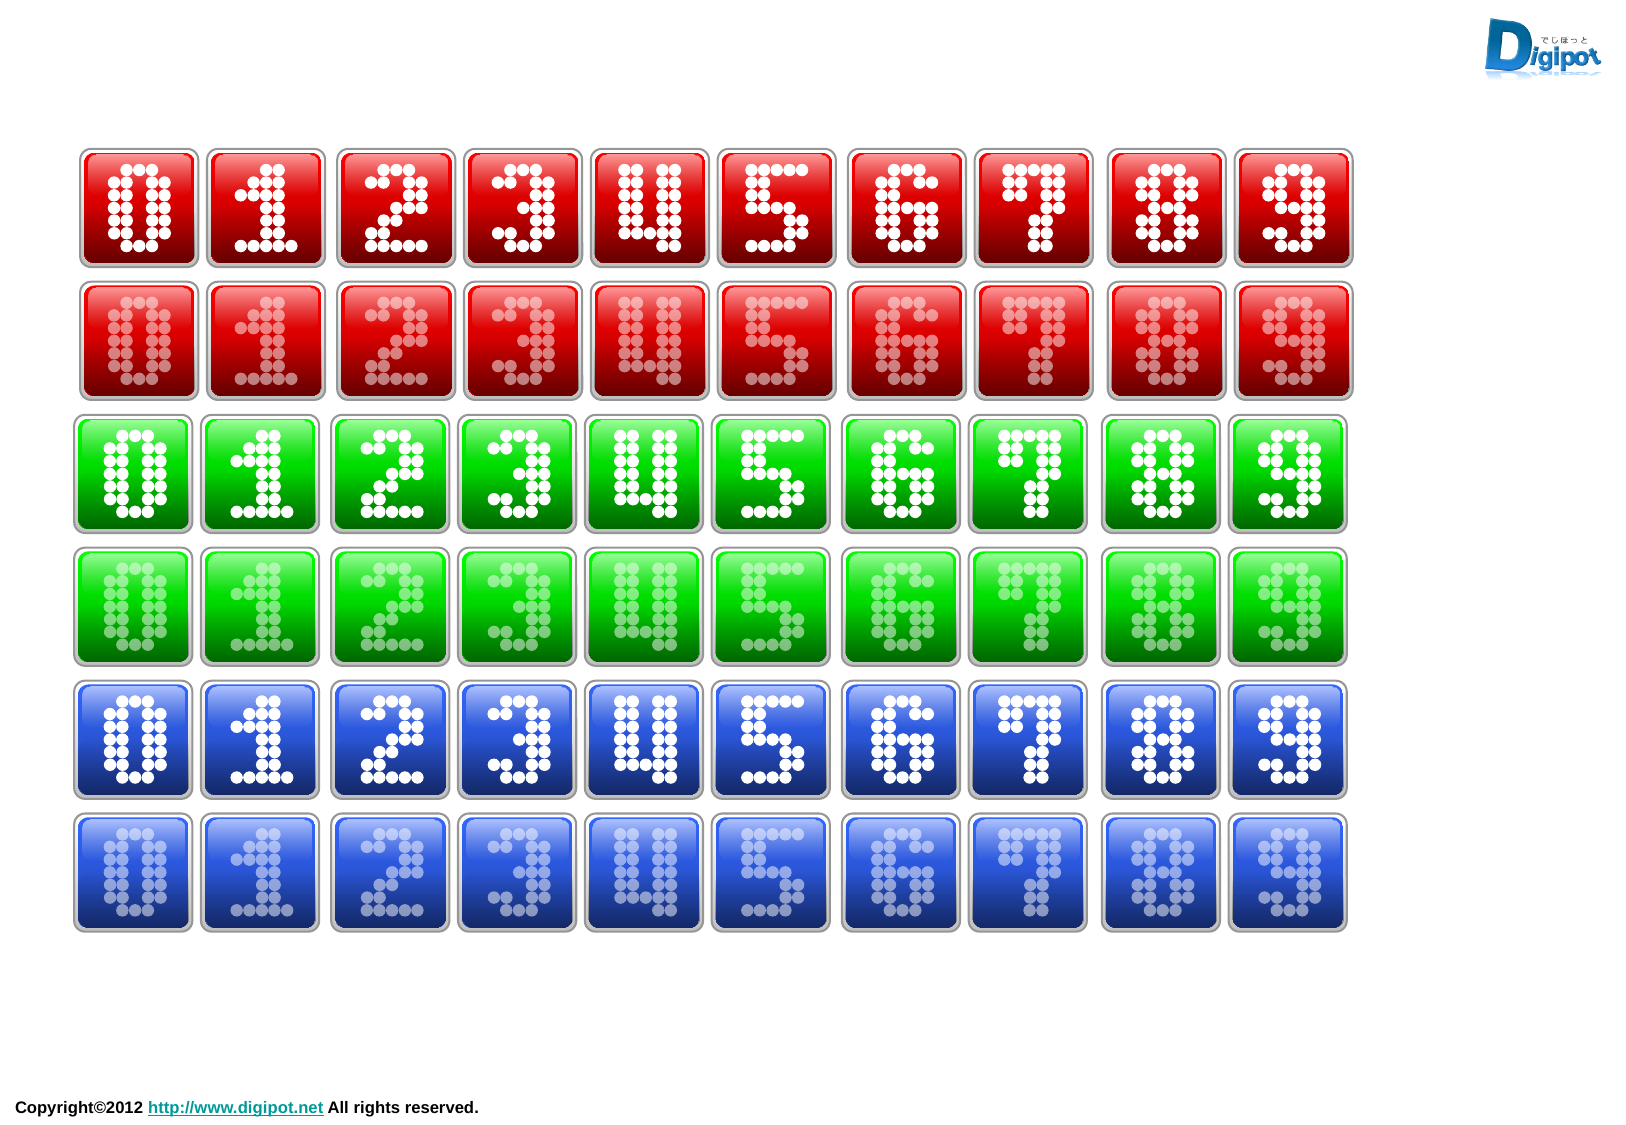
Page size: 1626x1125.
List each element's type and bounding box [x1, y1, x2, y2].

text_box [717, 148, 836, 268]
text_box [491, 296, 555, 386]
text_box [1002, 296, 1066, 386]
text_box [230, 562, 294, 651]
text_box [1101, 547, 1220, 666]
text_box [331, 547, 450, 666]
text_box [1131, 562, 1195, 651]
text_box [107, 163, 172, 253]
text_box [1262, 296, 1326, 386]
text_box [875, 163, 939, 253]
text_box [206, 148, 326, 268]
text_box [337, 148, 456, 268]
text_box [998, 828, 1062, 917]
text_box [841, 813, 961, 932]
text_box [745, 163, 809, 253]
text_box [875, 296, 939, 386]
text_box [998, 562, 1062, 651]
text_box [584, 680, 704, 799]
text_box [331, 813, 450, 932]
text_box [968, 813, 1087, 932]
text_box [968, 680, 1087, 799]
text_box [1131, 695, 1195, 784]
text_box [974, 281, 1093, 400]
text_box [590, 281, 710, 400]
text_box [1234, 281, 1353, 400]
text_box [741, 695, 805, 784]
text_box [1228, 547, 1347, 666]
text_box [613, 828, 678, 917]
text_box [717, 281, 836, 400]
text_box [974, 148, 1093, 268]
text_box [1107, 148, 1226, 268]
text_box [968, 414, 1087, 534]
text_box [1228, 813, 1347, 932]
text_box [1228, 680, 1347, 799]
text_box [360, 828, 424, 917]
text_box [74, 680, 193, 799]
text_box [337, 281, 456, 400]
text_box [1135, 296, 1199, 386]
text_box [1228, 414, 1347, 534]
text_box [206, 281, 326, 400]
text_box [618, 296, 682, 386]
text_box [613, 562, 678, 651]
text_box [590, 148, 710, 268]
text_box [613, 429, 678, 519]
text_box [331, 414, 450, 534]
text_box [364, 163, 428, 253]
text_box [745, 296, 809, 386]
text_box [711, 813, 830, 932]
text_box [80, 148, 199, 268]
text_box [200, 813, 320, 932]
text_box [998, 695, 1062, 784]
text_box [360, 695, 424, 784]
text_box [487, 828, 551, 917]
text_box [1002, 163, 1066, 253]
text_box [74, 813, 193, 932]
text_box [487, 562, 551, 651]
text_box [711, 414, 830, 534]
text_box [741, 429, 805, 519]
text_box [968, 547, 1087, 666]
text_box [871, 429, 935, 519]
text_box [584, 813, 704, 932]
text_box [80, 281, 199, 400]
text_box [1101, 680, 1220, 799]
text_box [841, 547, 961, 666]
text_box [74, 414, 193, 534]
text_box [613, 695, 678, 784]
text_box [841, 414, 961, 534]
text_box [487, 695, 551, 784]
text_box [1131, 828, 1195, 917]
text_box [230, 429, 294, 519]
text_box [741, 562, 805, 651]
text_box [584, 414, 704, 534]
text_box [331, 680, 450, 799]
text_box [1107, 281, 1226, 400]
text_box [1257, 695, 1322, 784]
text_box [234, 163, 298, 253]
text_box [847, 281, 967, 400]
text_box [103, 828, 167, 917]
text_box [711, 547, 830, 666]
text_box [998, 429, 1062, 519]
text_box [1101, 414, 1220, 534]
text_box [584, 547, 704, 666]
text_box [871, 562, 935, 651]
text_box [200, 680, 320, 799]
text_box [463, 148, 583, 268]
text_box [1135, 163, 1199, 253]
text_box [457, 680, 577, 799]
text_box [107, 296, 172, 386]
text_box [871, 695, 935, 784]
text_box [463, 281, 583, 400]
text_box [1257, 429, 1322, 519]
text_box [103, 695, 167, 784]
text_box [1257, 828, 1322, 917]
text_box [487, 429, 551, 519]
text_box [360, 429, 424, 519]
text_box [103, 429, 167, 519]
text_box [103, 562, 167, 651]
text_box [234, 296, 298, 386]
text_box [74, 547, 193, 666]
text_box [200, 547, 320, 666]
text_box [1131, 429, 1195, 519]
text_box [841, 680, 961, 799]
text_box [230, 828, 294, 917]
picture [1485, 18, 1602, 82]
text_box [1257, 562, 1322, 651]
text_box [457, 813, 577, 932]
text_box [200, 414, 320, 534]
text_box [871, 828, 935, 917]
text_box [360, 562, 424, 651]
text_box [230, 695, 294, 784]
text_box [491, 163, 555, 253]
text_box [1262, 163, 1326, 253]
text_box [457, 414, 577, 534]
text_box [741, 828, 805, 917]
text_box [711, 680, 830, 799]
text_box [1234, 148, 1353, 268]
text_box [847, 148, 967, 268]
text_box [1101, 813, 1220, 932]
text_box [364, 296, 428, 386]
text_box [618, 163, 682, 253]
text_box [457, 547, 577, 666]
